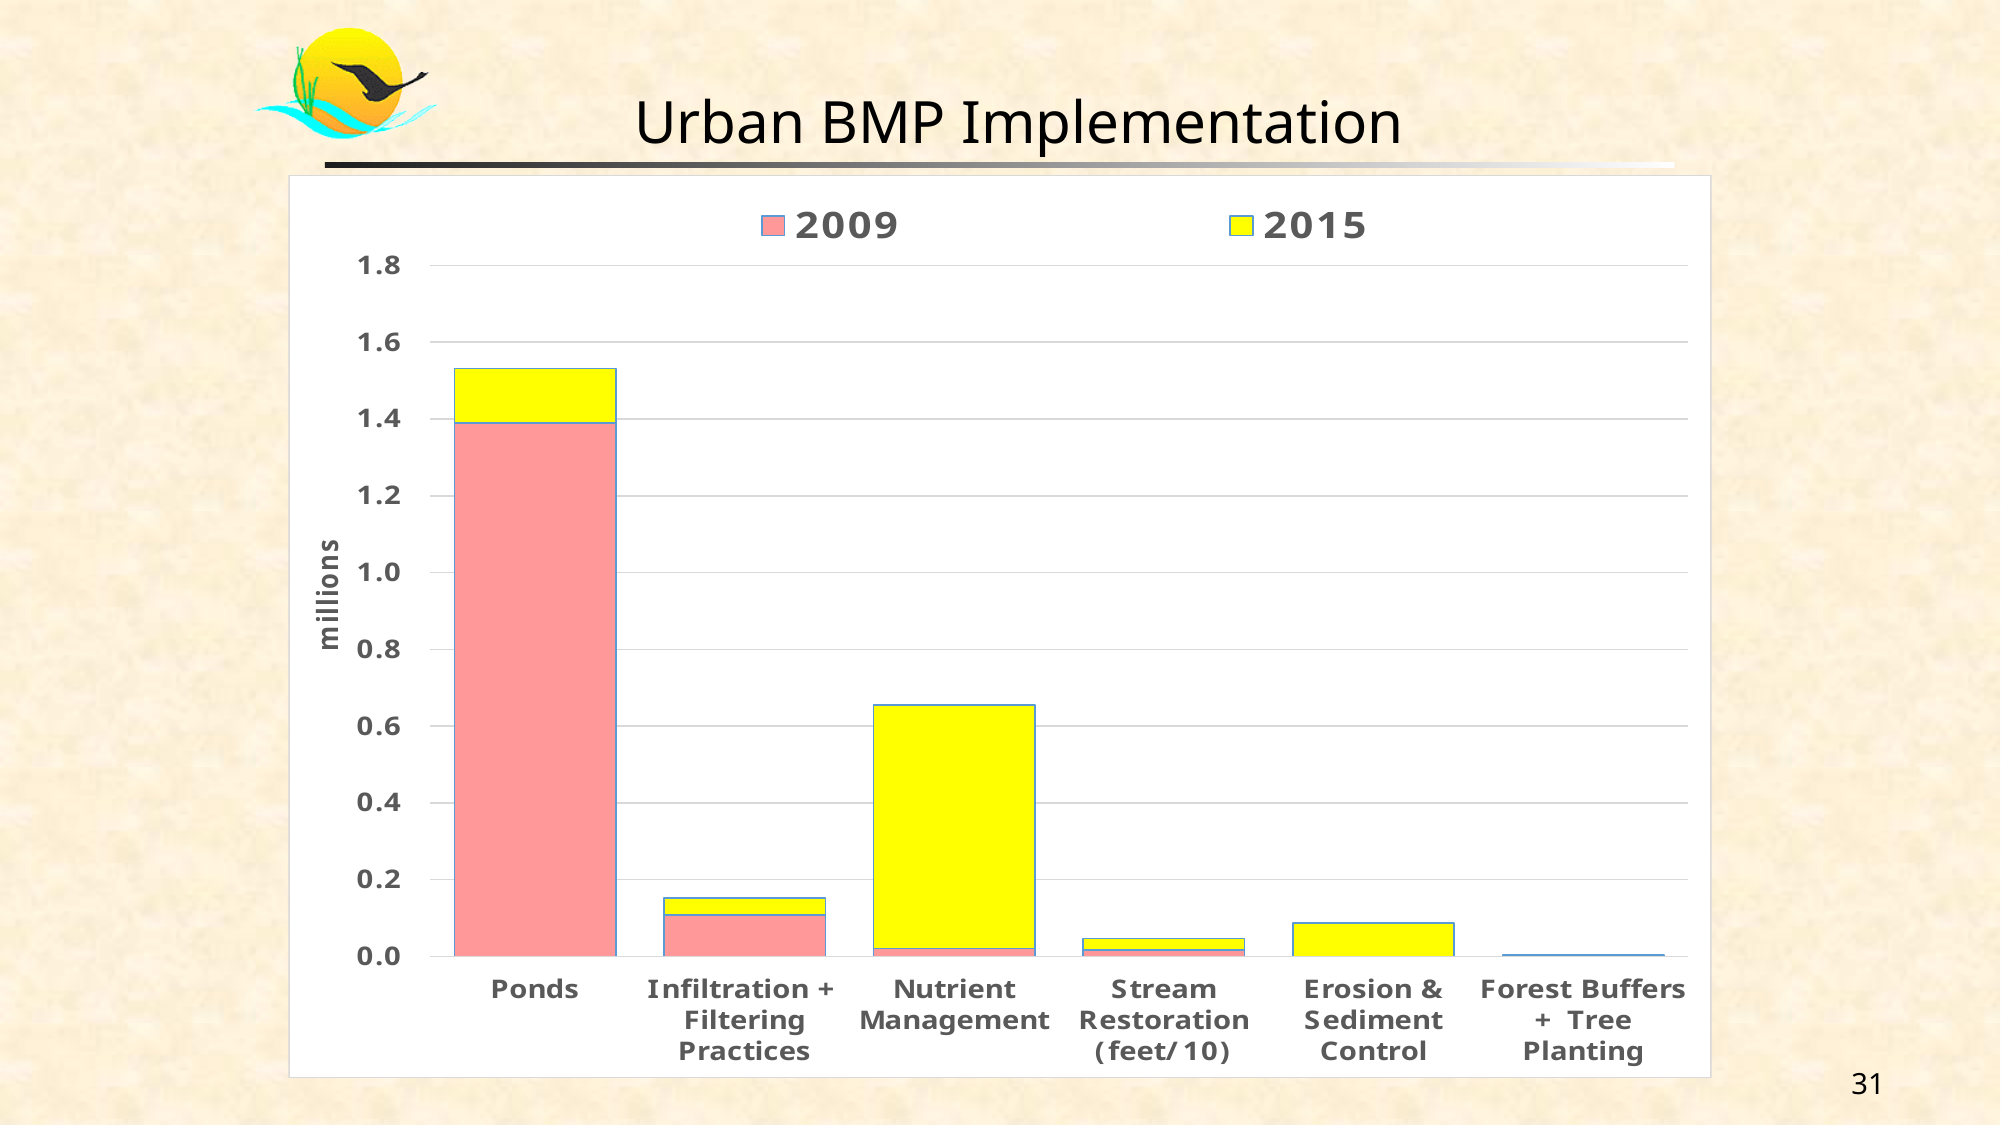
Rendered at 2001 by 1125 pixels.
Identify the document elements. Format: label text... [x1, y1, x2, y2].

picture [0, 0, 2001, 1125]
text_box [324, 162, 1675, 168]
title Urban BMP Implementation [424, 37, 1613, 162]
slide_number 31 [1483, 1037, 1901, 1113]
